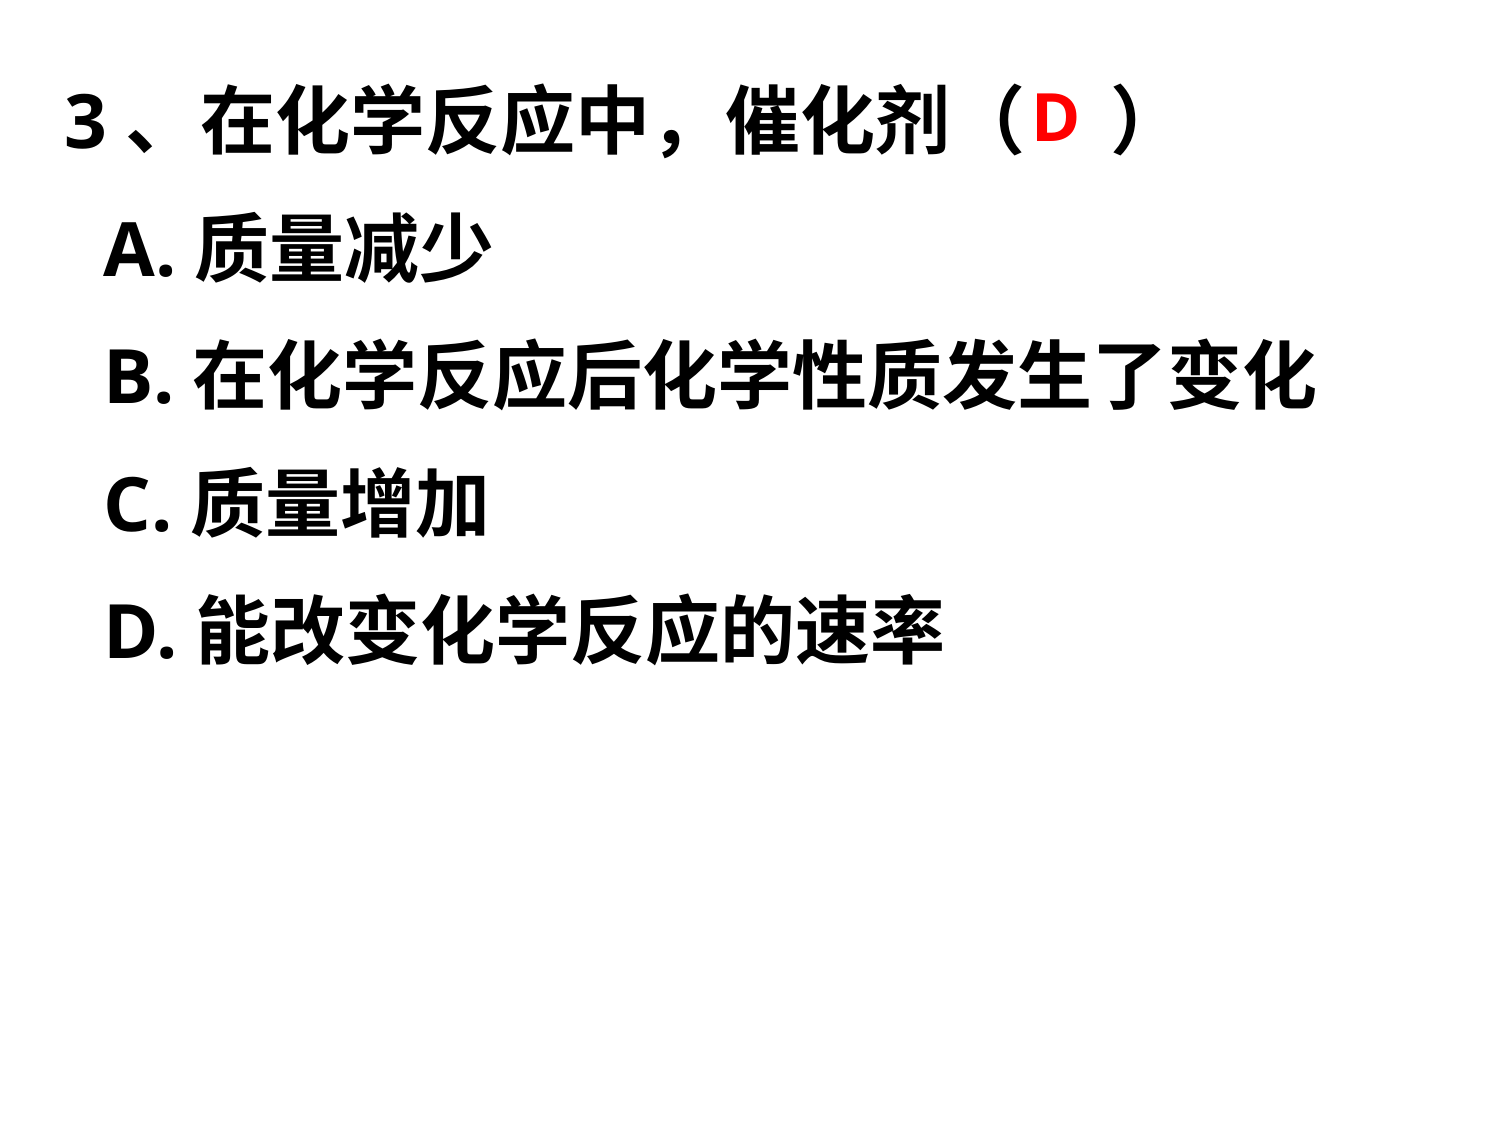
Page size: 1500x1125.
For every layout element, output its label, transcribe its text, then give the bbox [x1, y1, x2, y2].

text_box D [1012, 67, 1100, 163]
text_box 3、在化学反应中，催化剂（ ） A.质量减少 B.在化学反应后化学性质发生了变化 C.质量增加 D.能改变化学反应的速率 [49, 66, 1488, 682]
